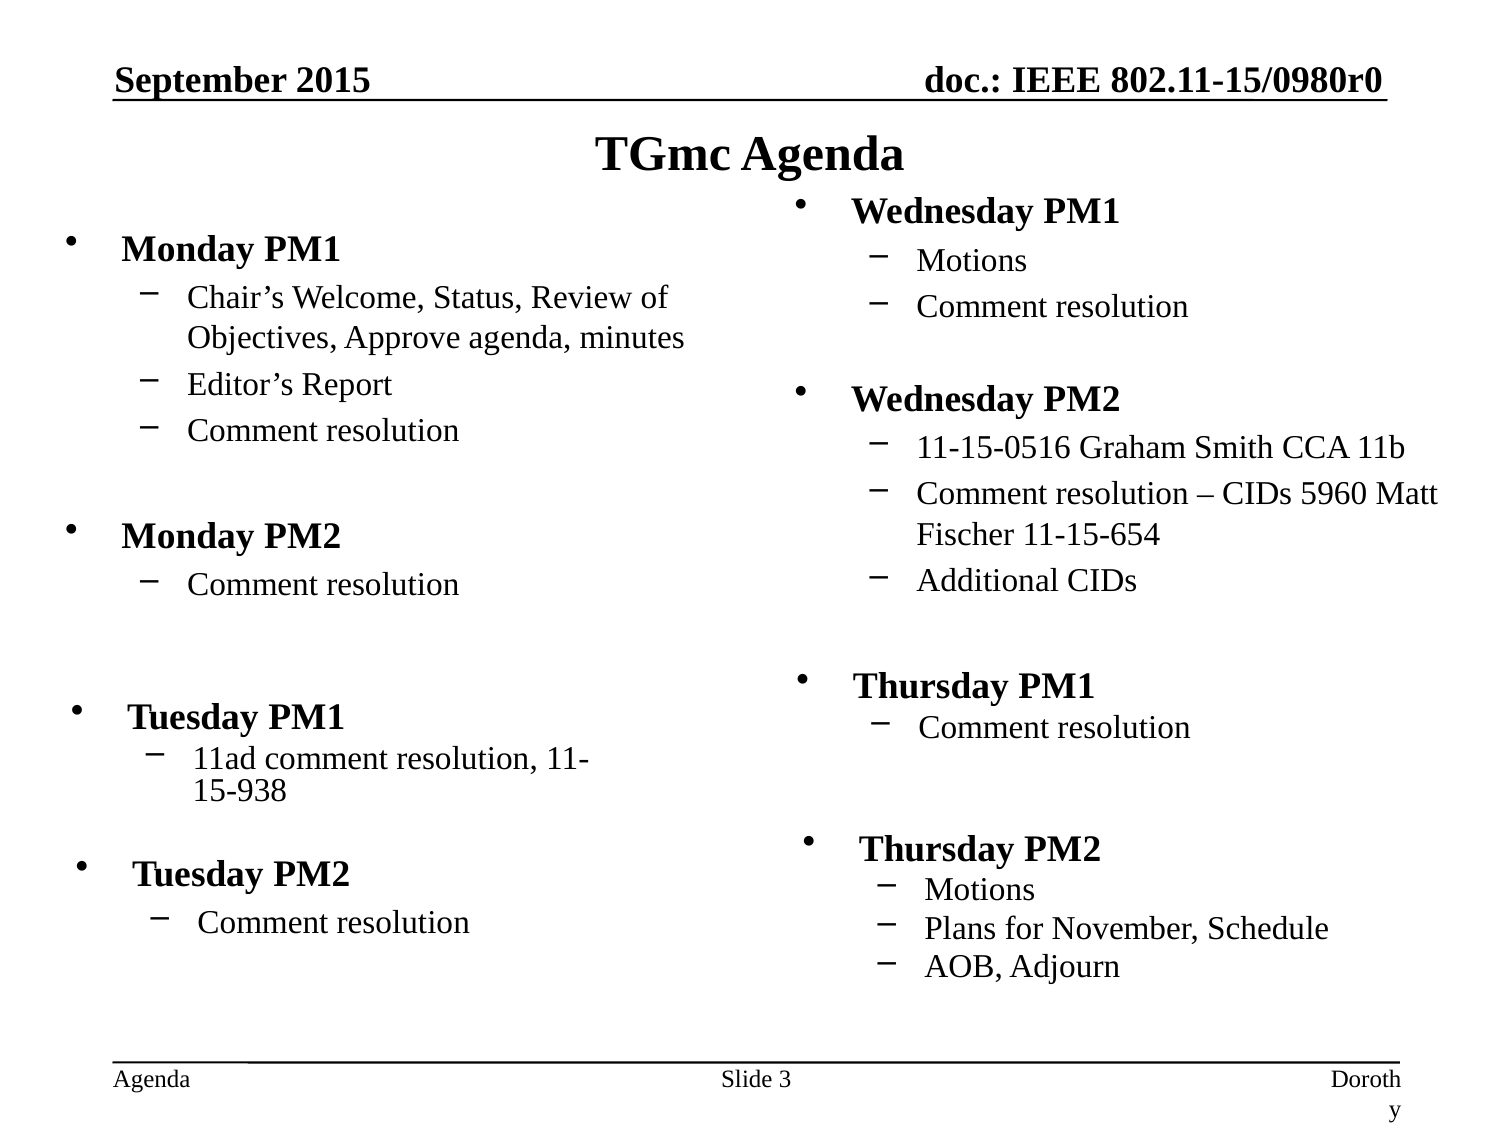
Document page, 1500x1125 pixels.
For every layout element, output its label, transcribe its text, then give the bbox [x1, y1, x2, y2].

text_box Tuesday PM1 11ad comment resolution, 11-15-938 [55, 693, 623, 819]
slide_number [114, 54, 425, 100]
footer Dorothy Stanley, HP-Aruba Networks [1325, 1062, 1402, 1093]
title TGmc Agenda [112, 112, 1388, 188]
text_box Monday PM1 Chair’s Welcome, Status, Review of Objectives, Approve agenda, minutes Editor’s Report Comment resolution [50, 224, 708, 463]
text_box Monday PM2 Comment resolution [50, 512, 708, 657]
text_box Thursday PM1 Comment resolution [781, 662, 1463, 788]
text_box Tuesday PM2 Comment resolution [60, 849, 787, 988]
text_box Wednesday PM1 Motions Comment resolution [779, 187, 1472, 363]
text_box Thursday PM2 Motions Plans for November, Schedule AOB, Adjourn [787, 824, 1472, 1038]
slide_number Slide 3 [712, 1062, 800, 1093]
text_box Wednesday PM2 11-15-0516 Graham Smith CCA 11b Comment resolution – CIDs 5960 Matt Fischer 11-15-654 Additional CIDs [779, 374, 1463, 613]
